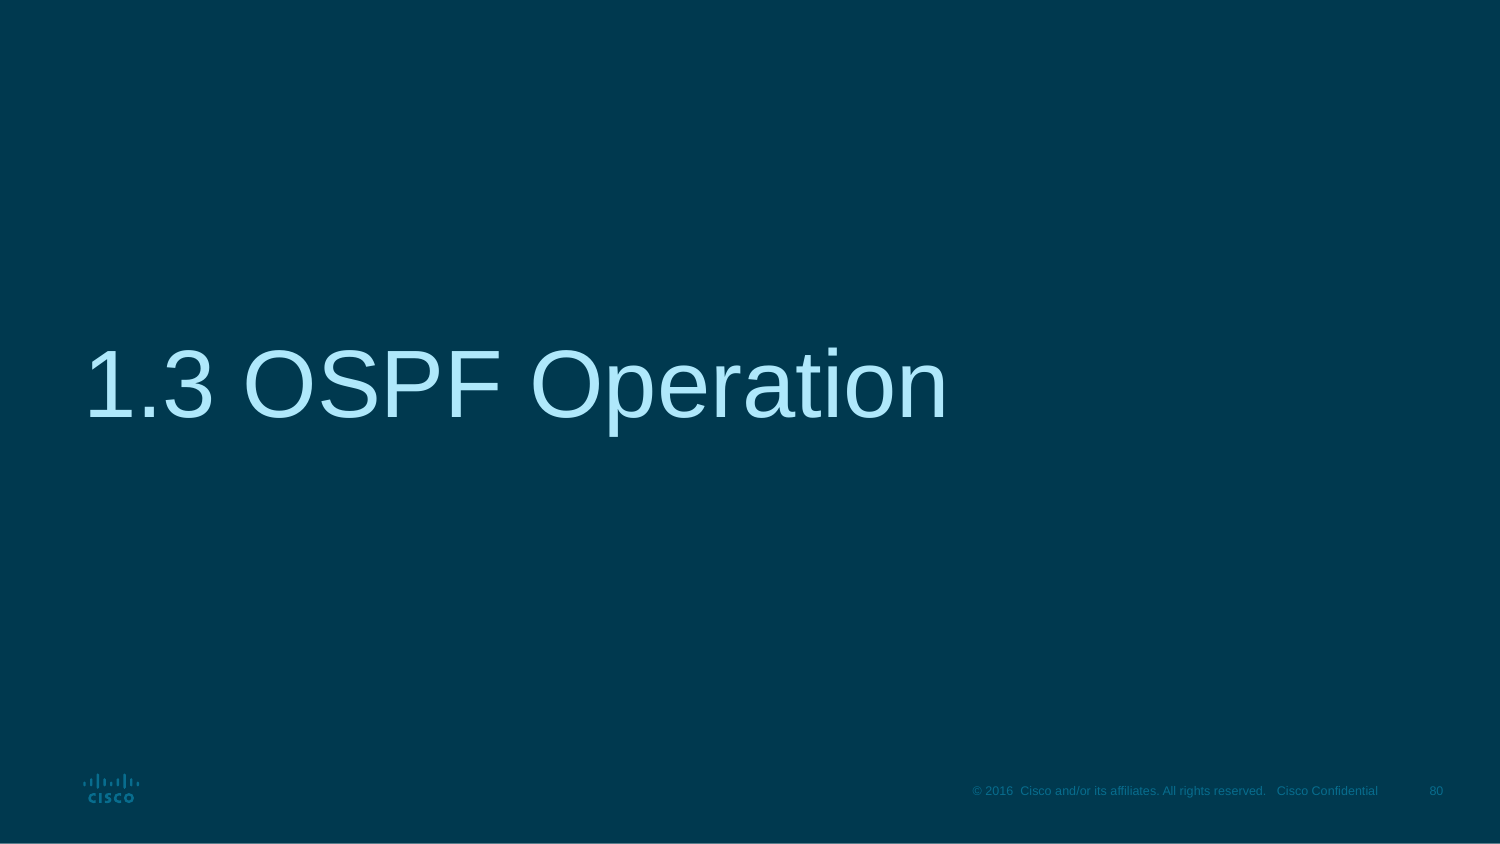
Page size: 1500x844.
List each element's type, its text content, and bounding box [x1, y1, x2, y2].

title 1.3 OSPF Operation [68, 293, 1356, 446]
